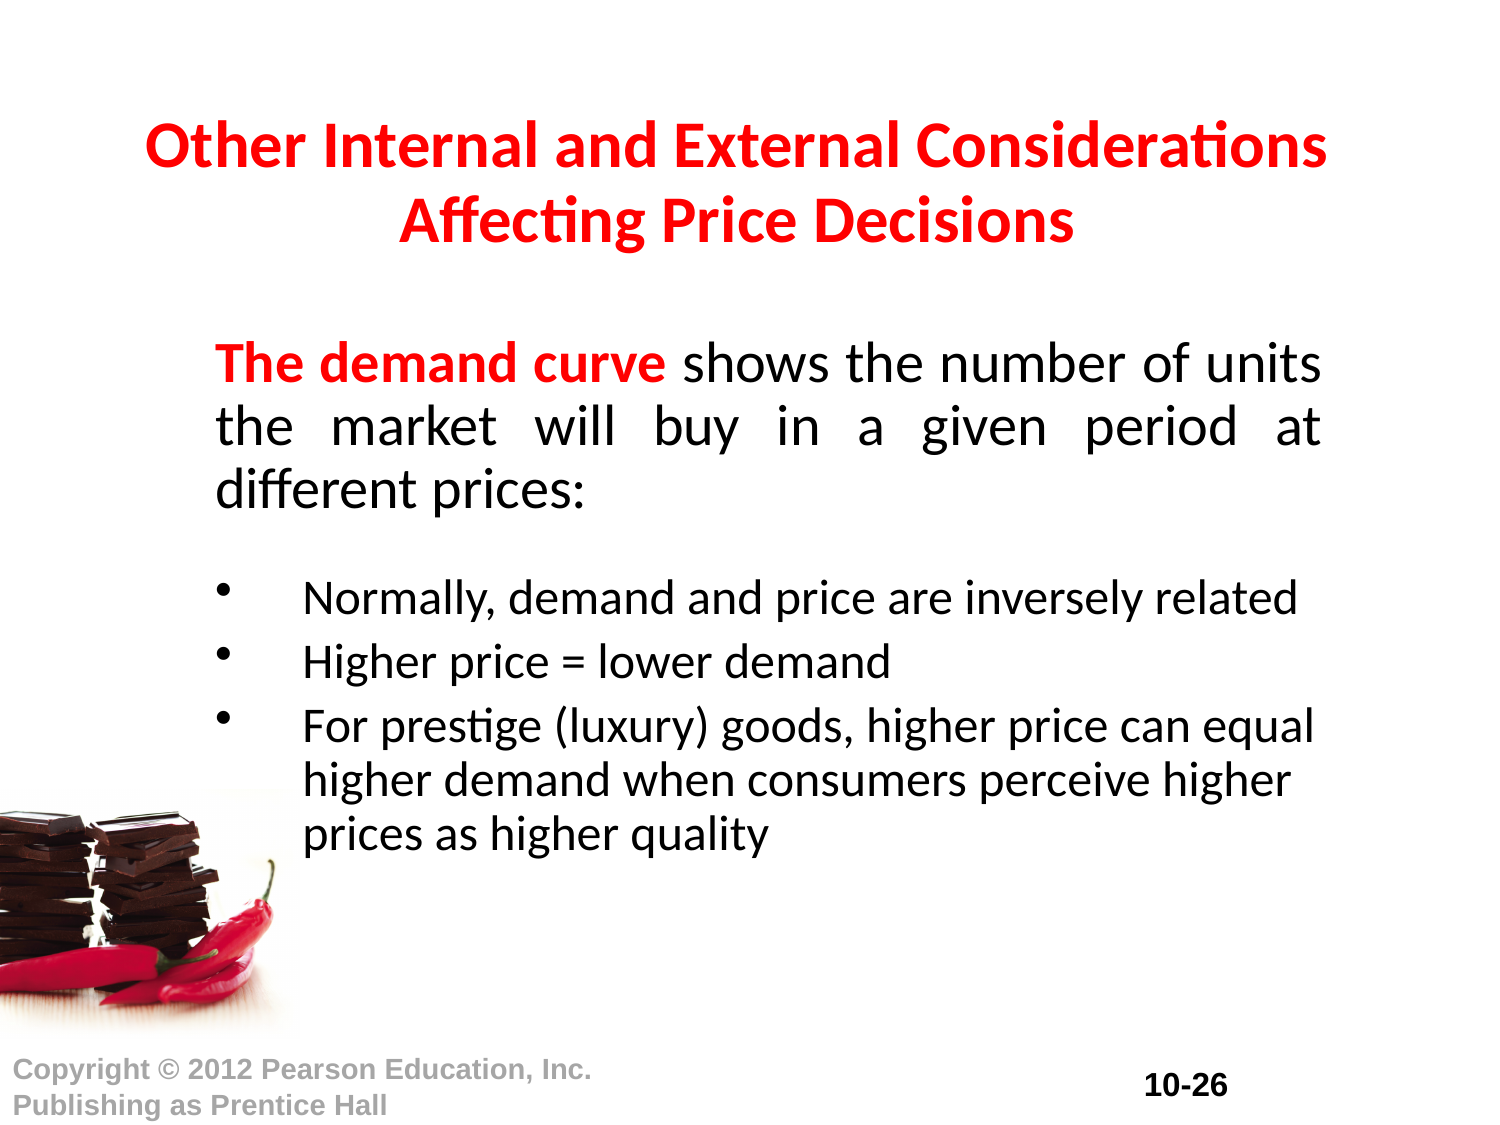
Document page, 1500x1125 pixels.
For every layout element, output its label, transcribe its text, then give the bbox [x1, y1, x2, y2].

picture [0, 789, 300, 1039]
list The demand curve shows the number of units the market will buy in a given period at different prices: Normally, demand and price are inversely related Higher price = lower demand For prestige (luxury) goods, higher price can equal higher demand when consumers perceive higher prices as higher quality [199, 324, 1338, 763]
title Other Internal and External Considerations Affecting Price Decisions [99, 99, 1376, 263]
